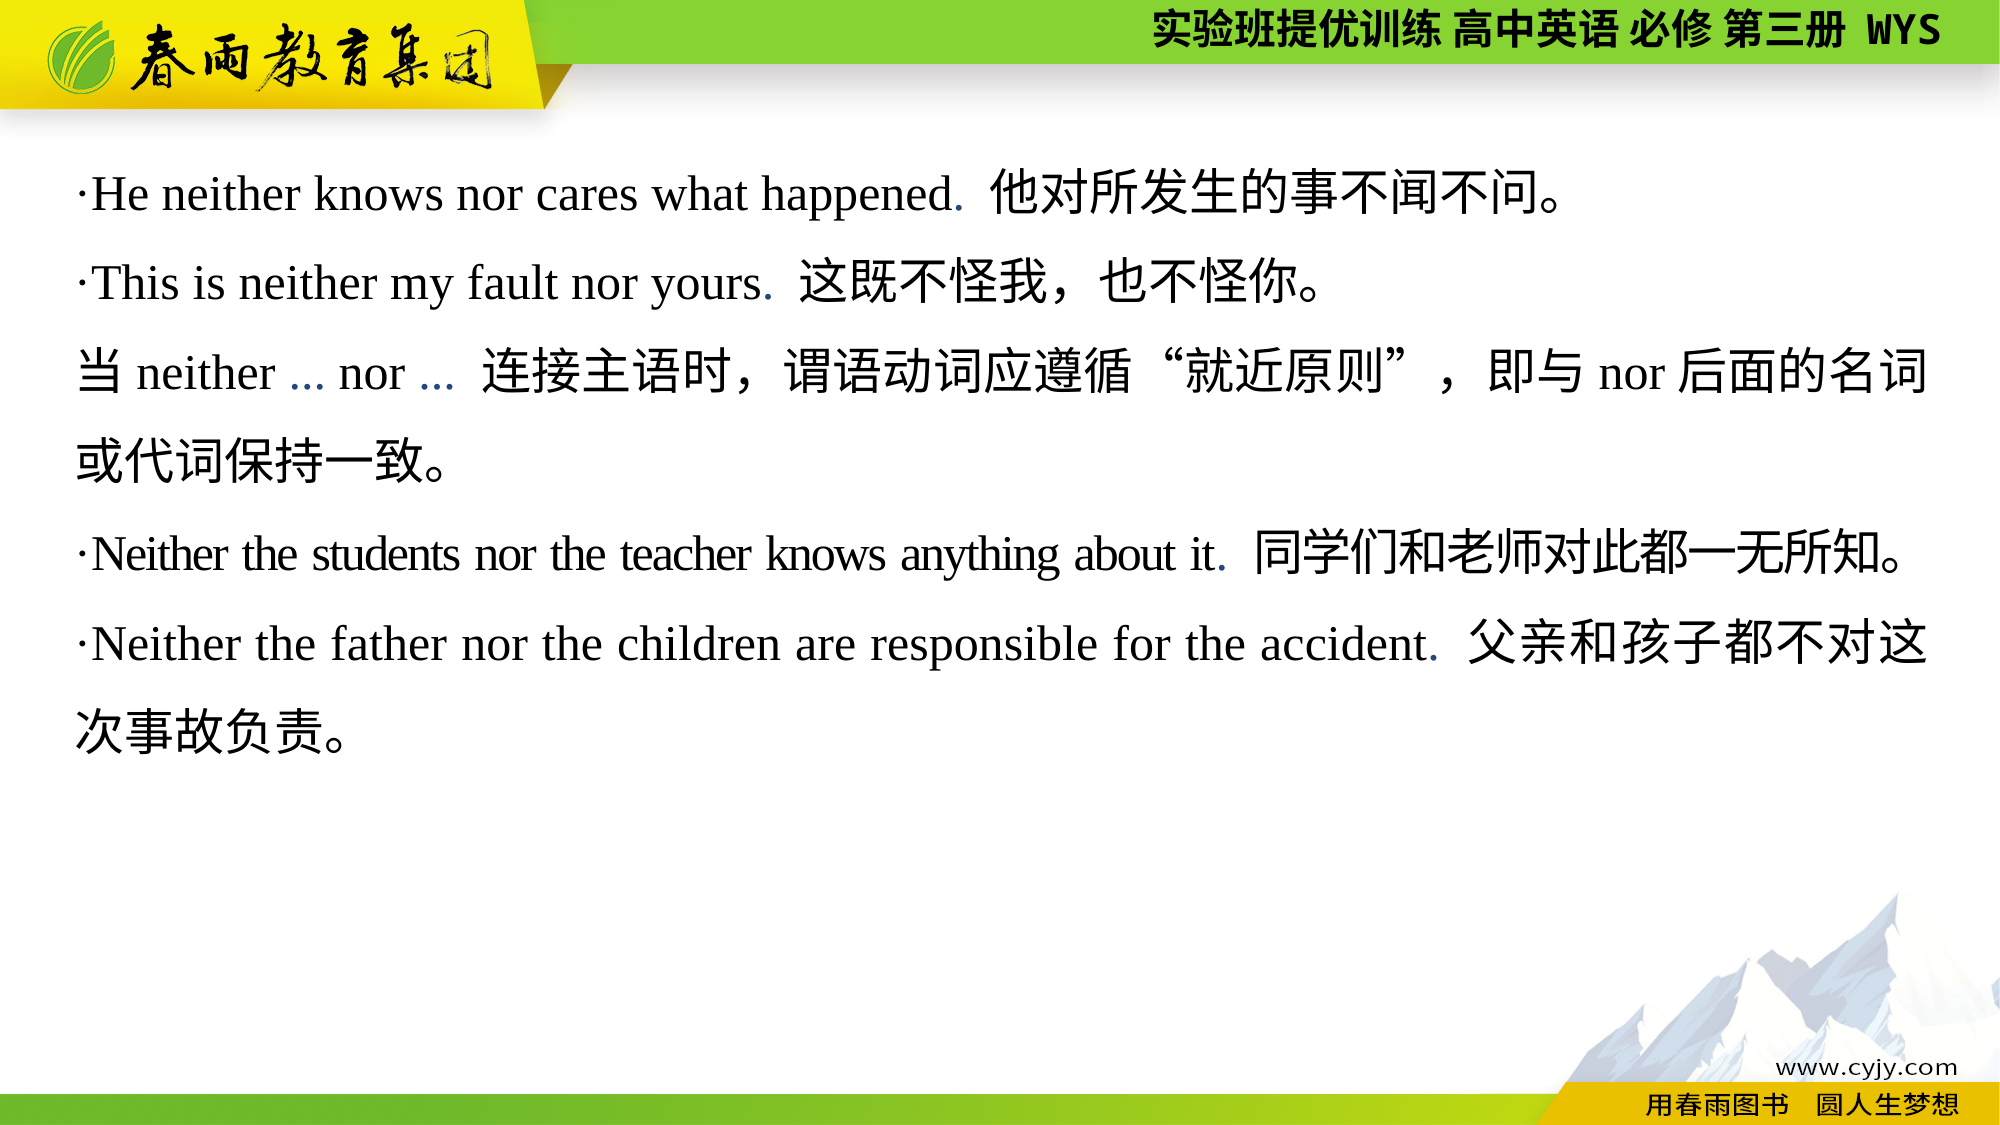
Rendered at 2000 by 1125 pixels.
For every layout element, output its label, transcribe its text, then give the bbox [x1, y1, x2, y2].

picture [0, 0, 2000, 1125]
list ·He neither knows nor cares what happened. 他对所发生的事不闻不问。 ·This is neither my fault nor yours. 这既不怪我，也不怪你。 当neither ... nor ... 连接主语时，谓语动词应遵循“就近原则”，即与nor后面的名词或代词保持一致。 ·Neither the students nor the teacher knows anything about it. 同学们和老师对此都一无所知。 ·Neither the father nor the children are responsible for the accident. 父亲和孩子都不对这次事故负责。 [59, 122, 1944, 763]
